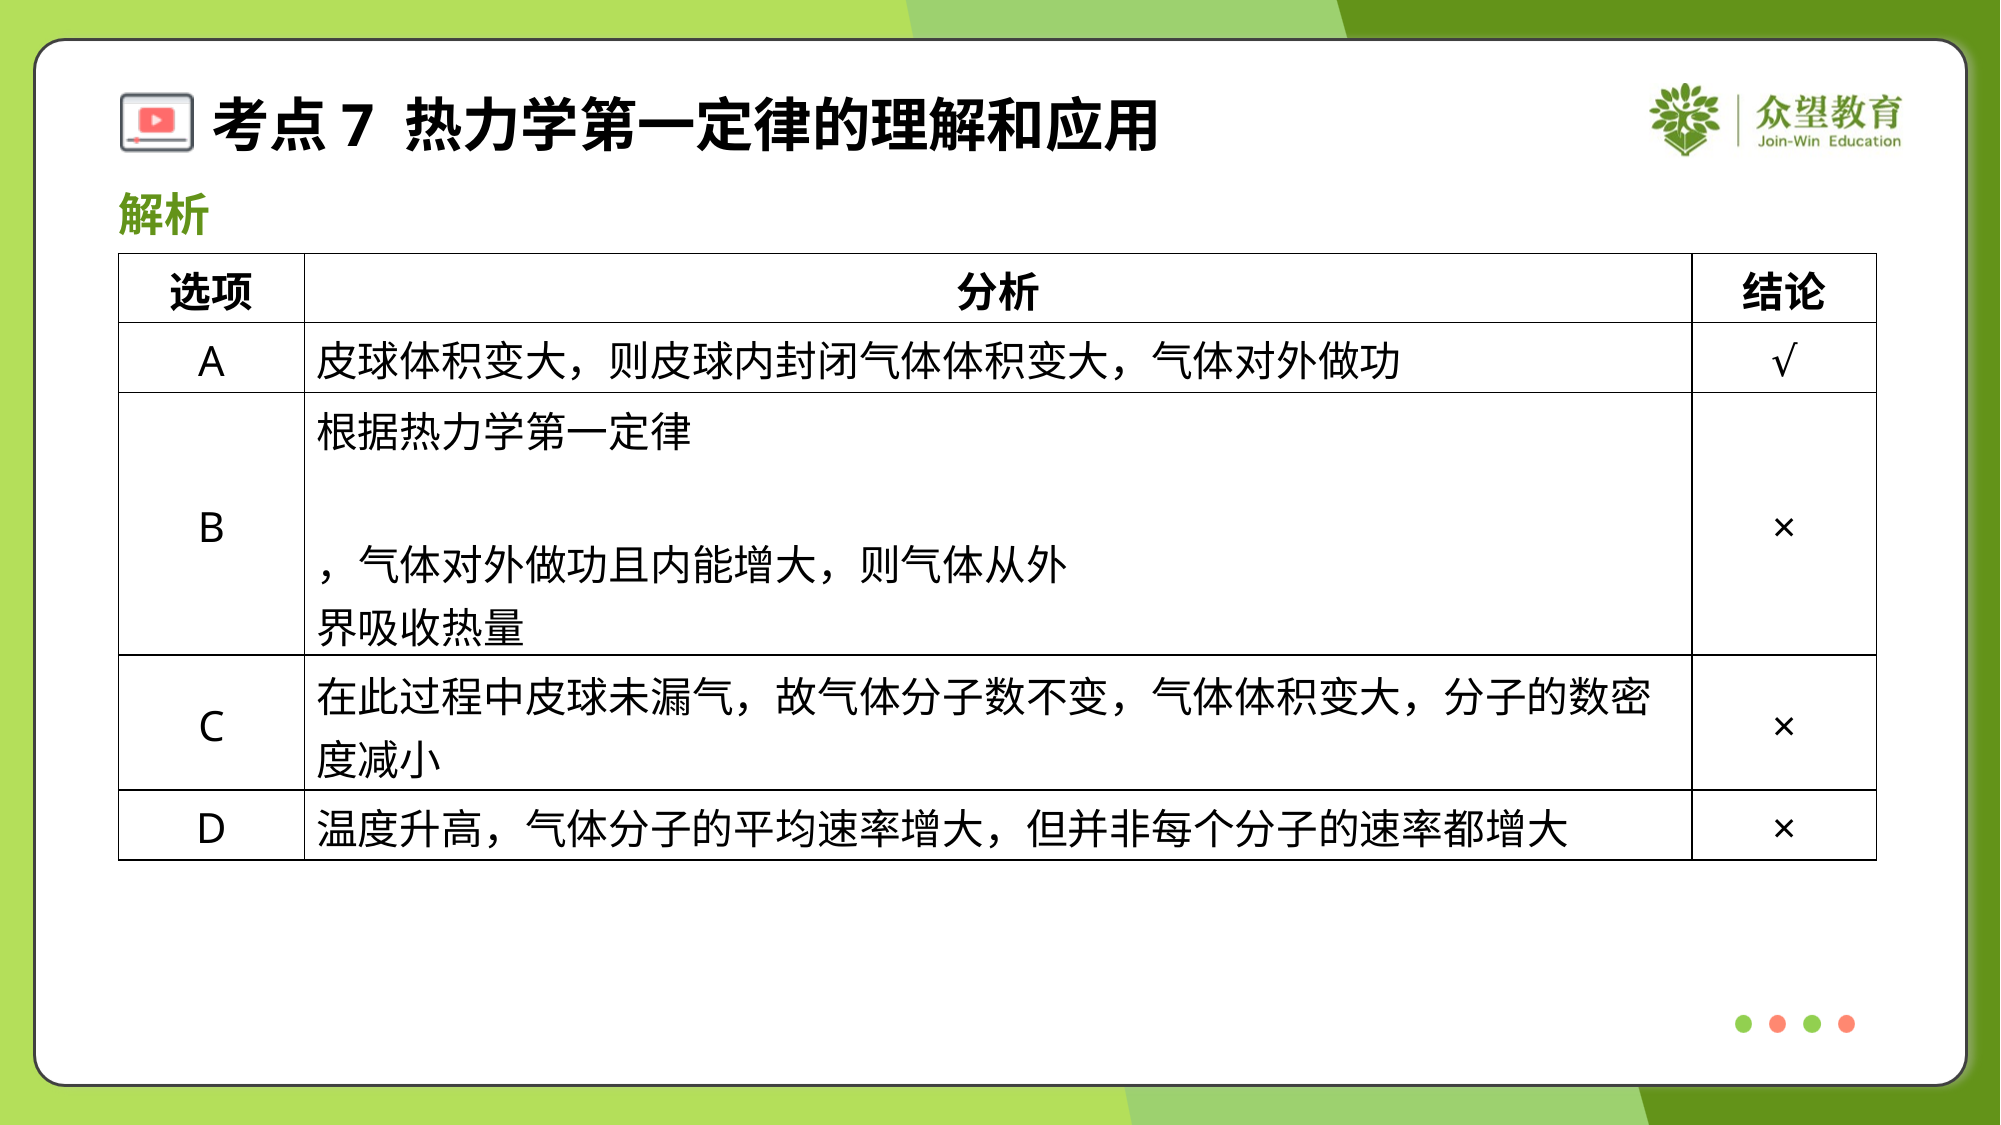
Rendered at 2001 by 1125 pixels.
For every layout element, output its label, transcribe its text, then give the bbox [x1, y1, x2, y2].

text_box 解析 [118, 159, 1883, 232]
picture [0, 0, 2000, 1125]
